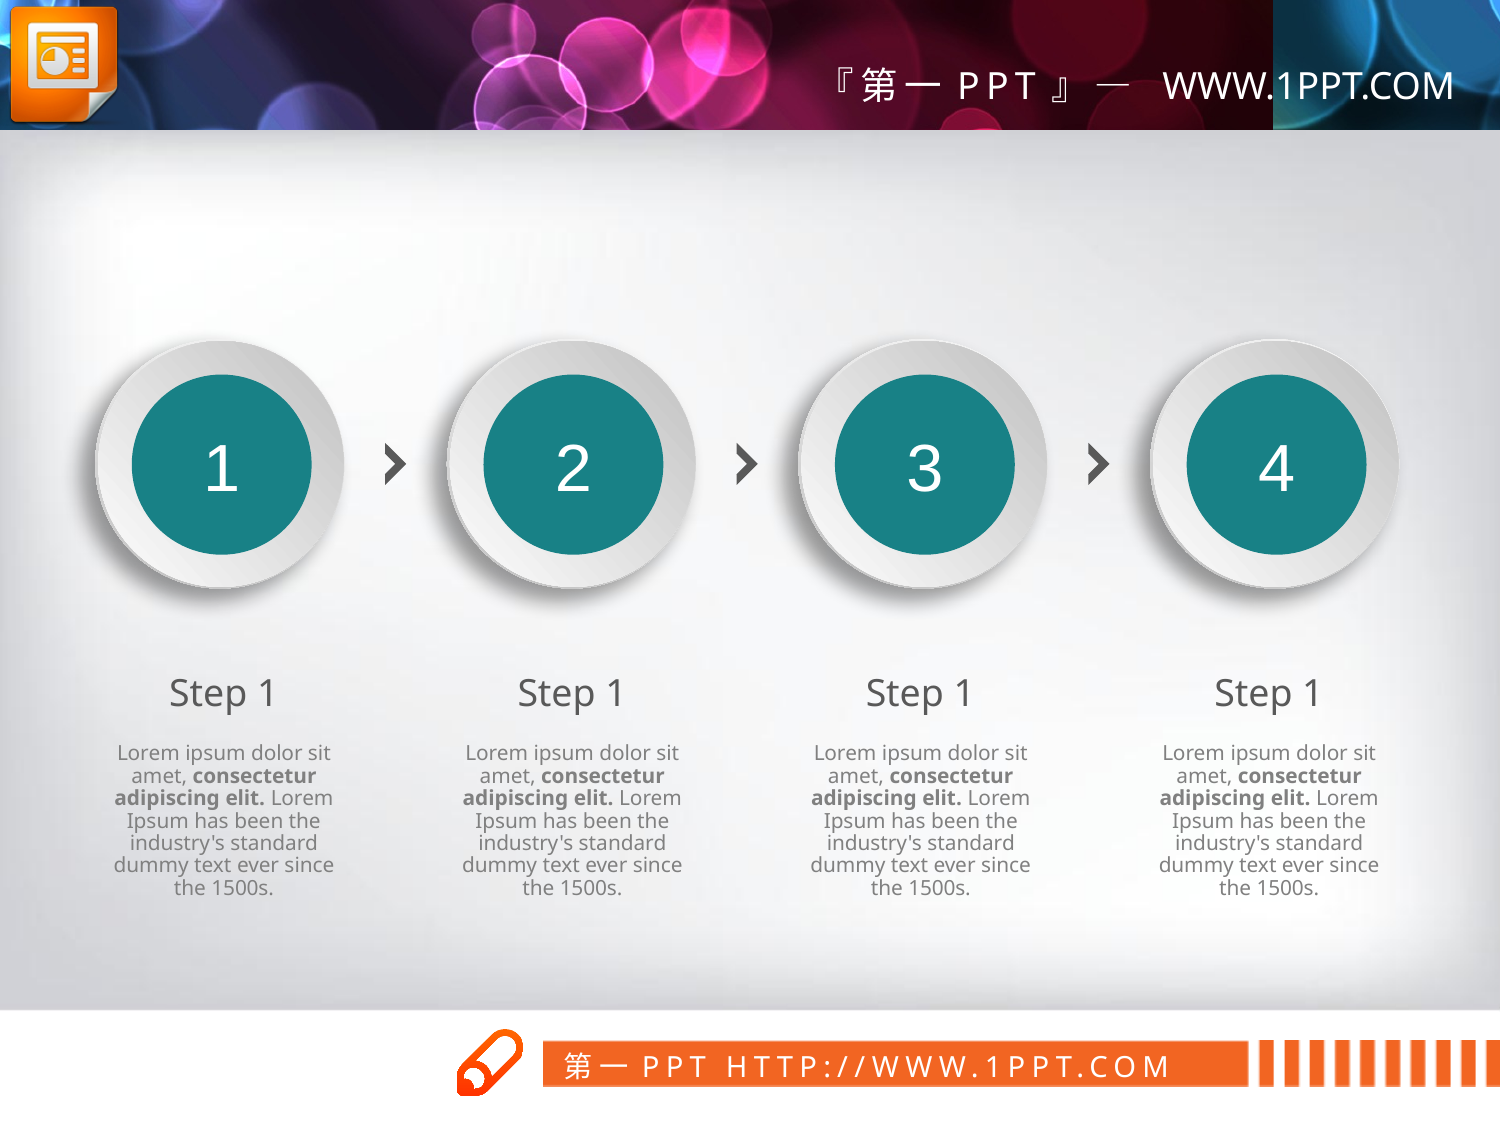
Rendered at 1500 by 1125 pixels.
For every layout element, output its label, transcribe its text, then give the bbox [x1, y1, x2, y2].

text_box Lorem ipsum dolor sit amet, consectetur adipiscing elit. Lorem Ipsum has been the industry's standard dummy text ever since the 1500s. [794, 735, 1047, 871]
text_box Step 1 [377, 658, 726, 724]
text_box Lorem ipsum dolor sit amet, consectetur adipiscing elit. Lorem Ipsum has been the industry's standard dummy text ever since the 1500s. [446, 735, 699, 871]
text_box [384, 442, 407, 485]
picture [0, 0, 1500, 1012]
text_box [1088, 442, 1110, 485]
text_box Lorem ipsum dolor sit amet, consectetur adipiscing elit. Lorem Ipsum has been the industry's standard dummy text ever since the 1500s. [98, 735, 350, 871]
text_box [736, 442, 758, 485]
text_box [1149, 339, 1400, 589]
text_box Step 1 [29, 658, 377, 724]
text_box Lorem ipsum dolor sit amet, consectetur adipiscing elit. Lorem Ipsum has been the industry's standard dummy text ever since the 1500s. [1143, 735, 1395, 871]
text_box Step 1 [1074, 658, 1464, 724]
text_box Step 1 [726, 658, 1074, 724]
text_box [798, 339, 1048, 589]
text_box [446, 339, 697, 589]
picture [543, 1040, 1500, 1087]
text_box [95, 339, 345, 589]
